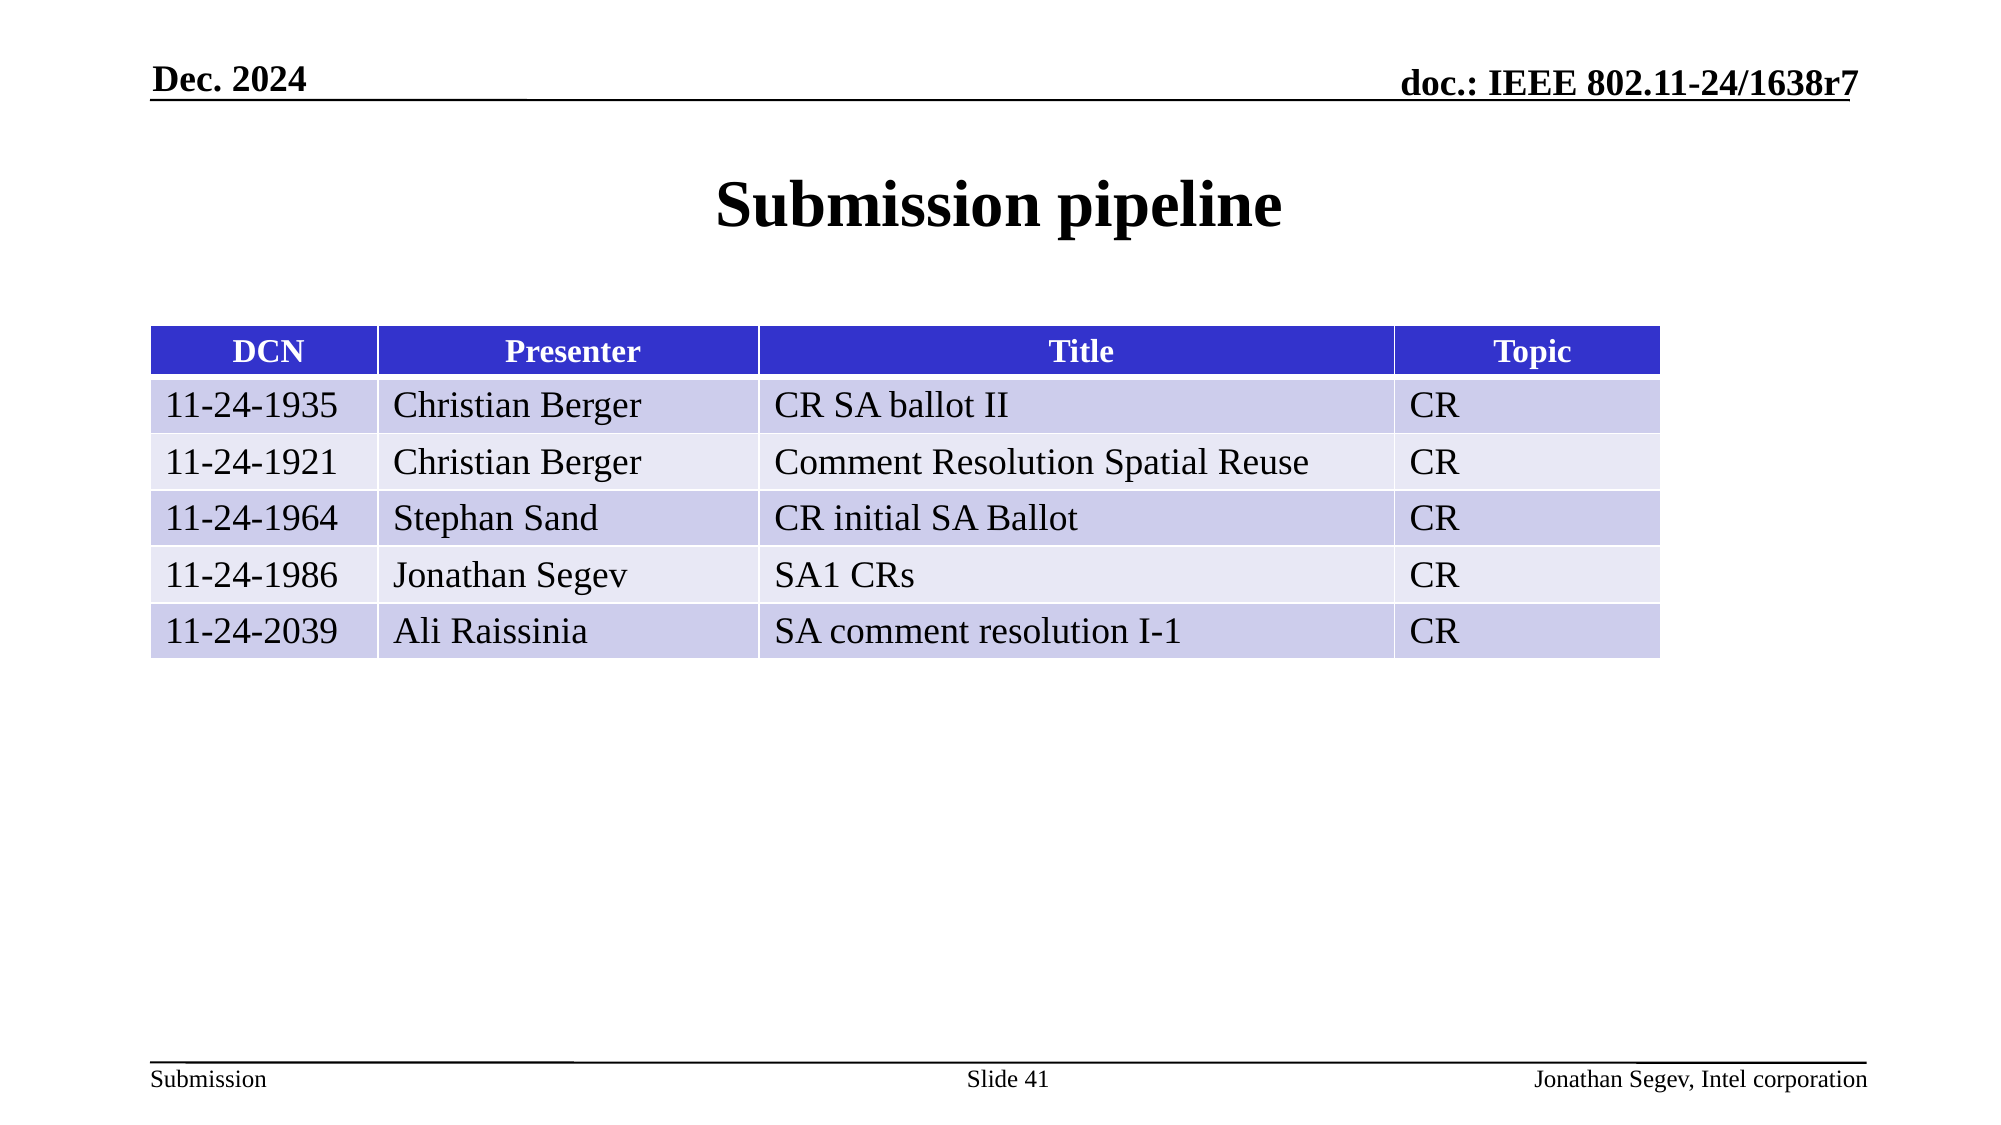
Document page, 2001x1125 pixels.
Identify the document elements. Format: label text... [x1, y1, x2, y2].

table_cell CR [1395, 547, 1660, 602]
table_cell CR [1395, 380, 1660, 433]
table_cell 11-24-1921 [151, 434, 377, 489]
table_cell Comment Resolution Spatial Reuse [760, 434, 1394, 489]
table_cell Christian Berger [379, 380, 758, 433]
title Submission pipeline [149, 112, 1850, 288]
table_cell SA comment resolution I-1 [760, 604, 1394, 658]
table_cell Jonathan Segev [379, 547, 758, 602]
table_cell 11-24-1935 [151, 380, 377, 433]
table_cell Ali Raissinia [379, 604, 758, 658]
table_cell 11-24-2039 [151, 604, 377, 658]
table_header Presenter [379, 326, 758, 374]
slide_number Slide 41 [950, 1061, 1067, 1123]
table_header DCN [151, 326, 377, 374]
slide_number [152, 54, 563, 100]
table_cell Stephan Sand [379, 491, 758, 545]
table_header Topic [1395, 326, 1660, 374]
table_cell SA1 CRs [760, 547, 1394, 602]
table_cell CR initial SA Ballot [760, 491, 1394, 545]
table_cell Christian Berger [379, 434, 758, 489]
table_cell CR [1395, 604, 1660, 658]
table_cell CR [1395, 434, 1660, 489]
table_header Title [760, 326, 1394, 374]
table_cell 11-24-1986 [151, 547, 377, 602]
footer Jonathan Segev, Intel corporation [1171, 1061, 1869, 1093]
table_cell 11-24-1964 [151, 491, 377, 545]
table_cell CR SA ballot II [760, 380, 1394, 433]
table_cell CR [1395, 491, 1660, 545]
